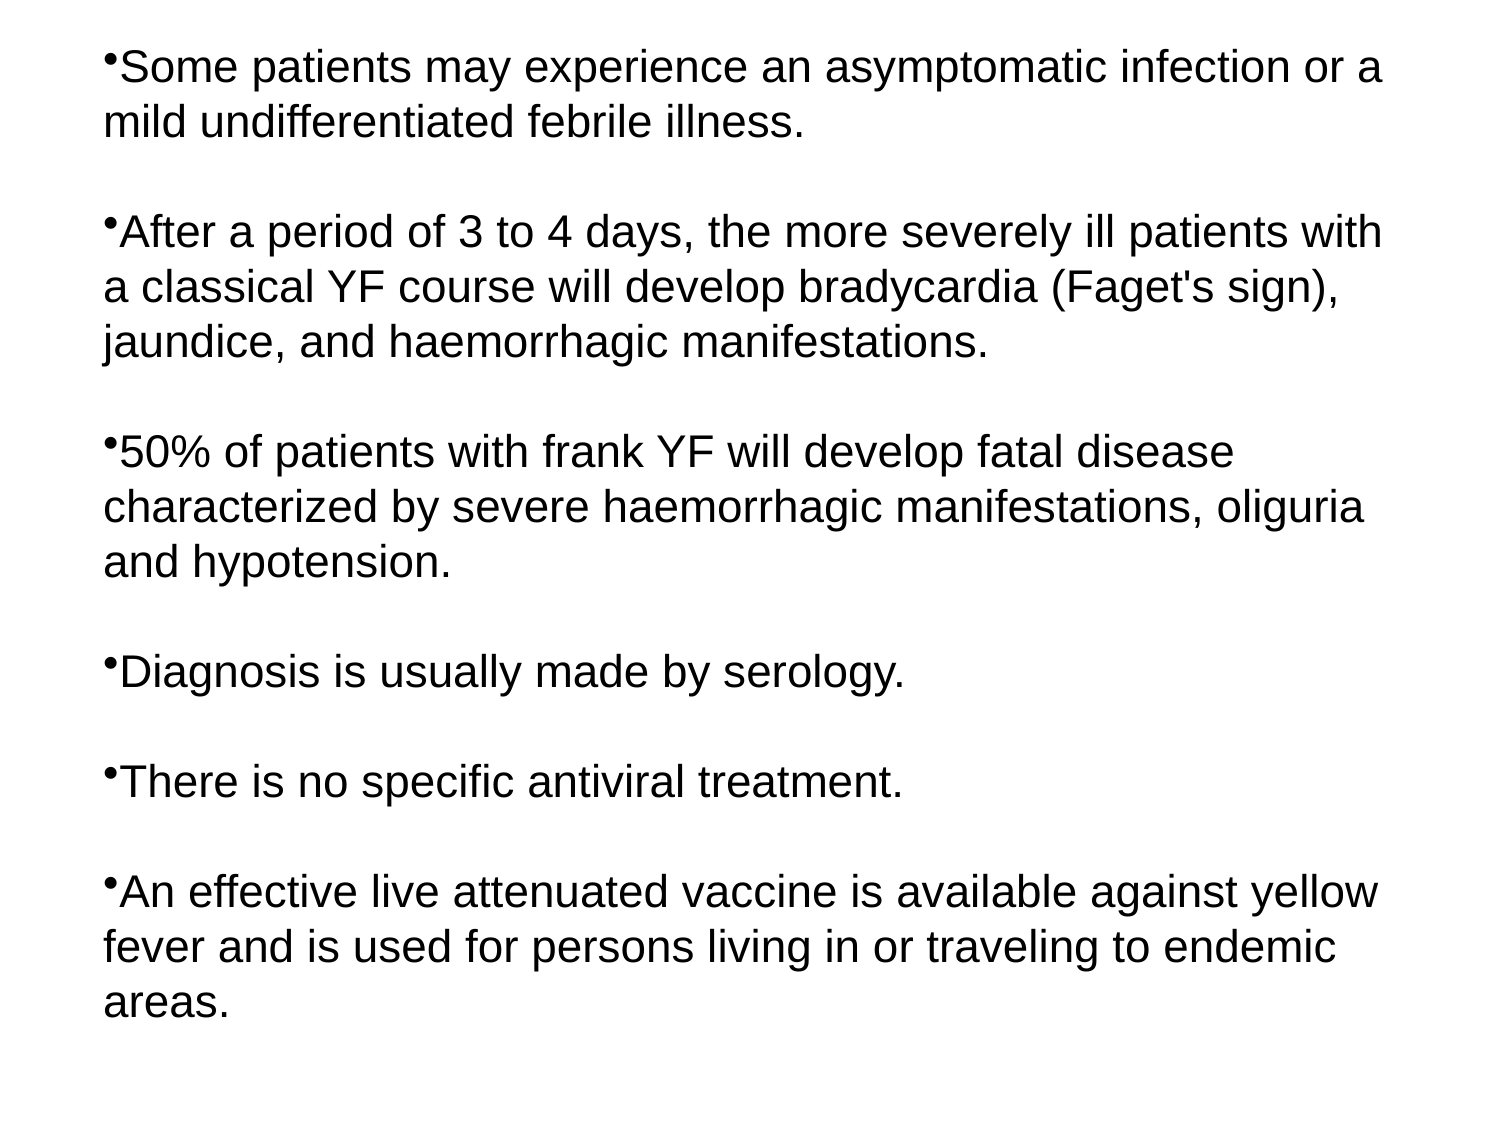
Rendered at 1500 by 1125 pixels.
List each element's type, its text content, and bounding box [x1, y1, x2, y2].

text_box Some patients may experience an asymptomatic infection or a mild undifferentiated febrile illness. After a period of 3 to 4 days, the more severely ill patients with a classical YF course will develop bradycardia (Faget's sign), jaundice, and haemorrhagic manifestations. 50% of patients with frank YF will develop fatal disease characterized by severe haemorrhagic manifestations, oliguria and hypotension. Diagnosis is usually made by serology. There is no specific antiviral treatment. An effective live attenuated vaccine is available against yellow fever and is used for persons living in or traveling to endemic areas. [88, 29, 1437, 1034]
